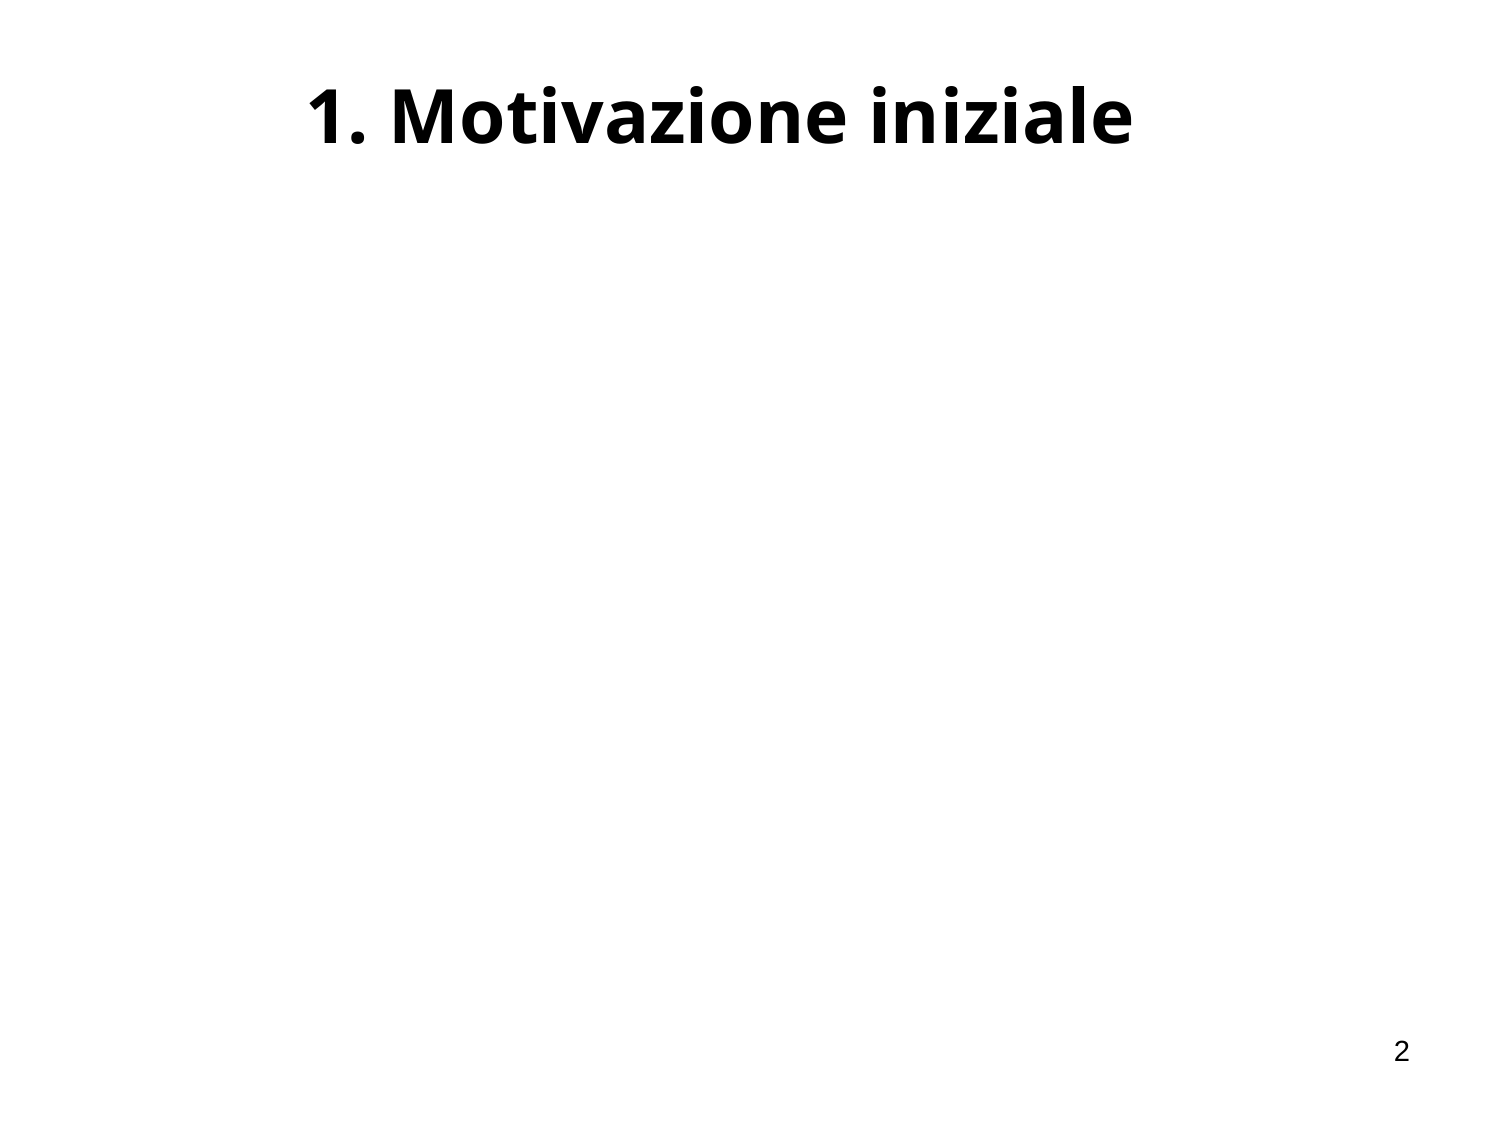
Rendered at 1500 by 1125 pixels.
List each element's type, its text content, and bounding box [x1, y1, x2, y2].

slide_number 2 [1074, 1024, 1426, 1103]
text_box 1. Motivazione iniziale [123, 61, 1317, 167]
